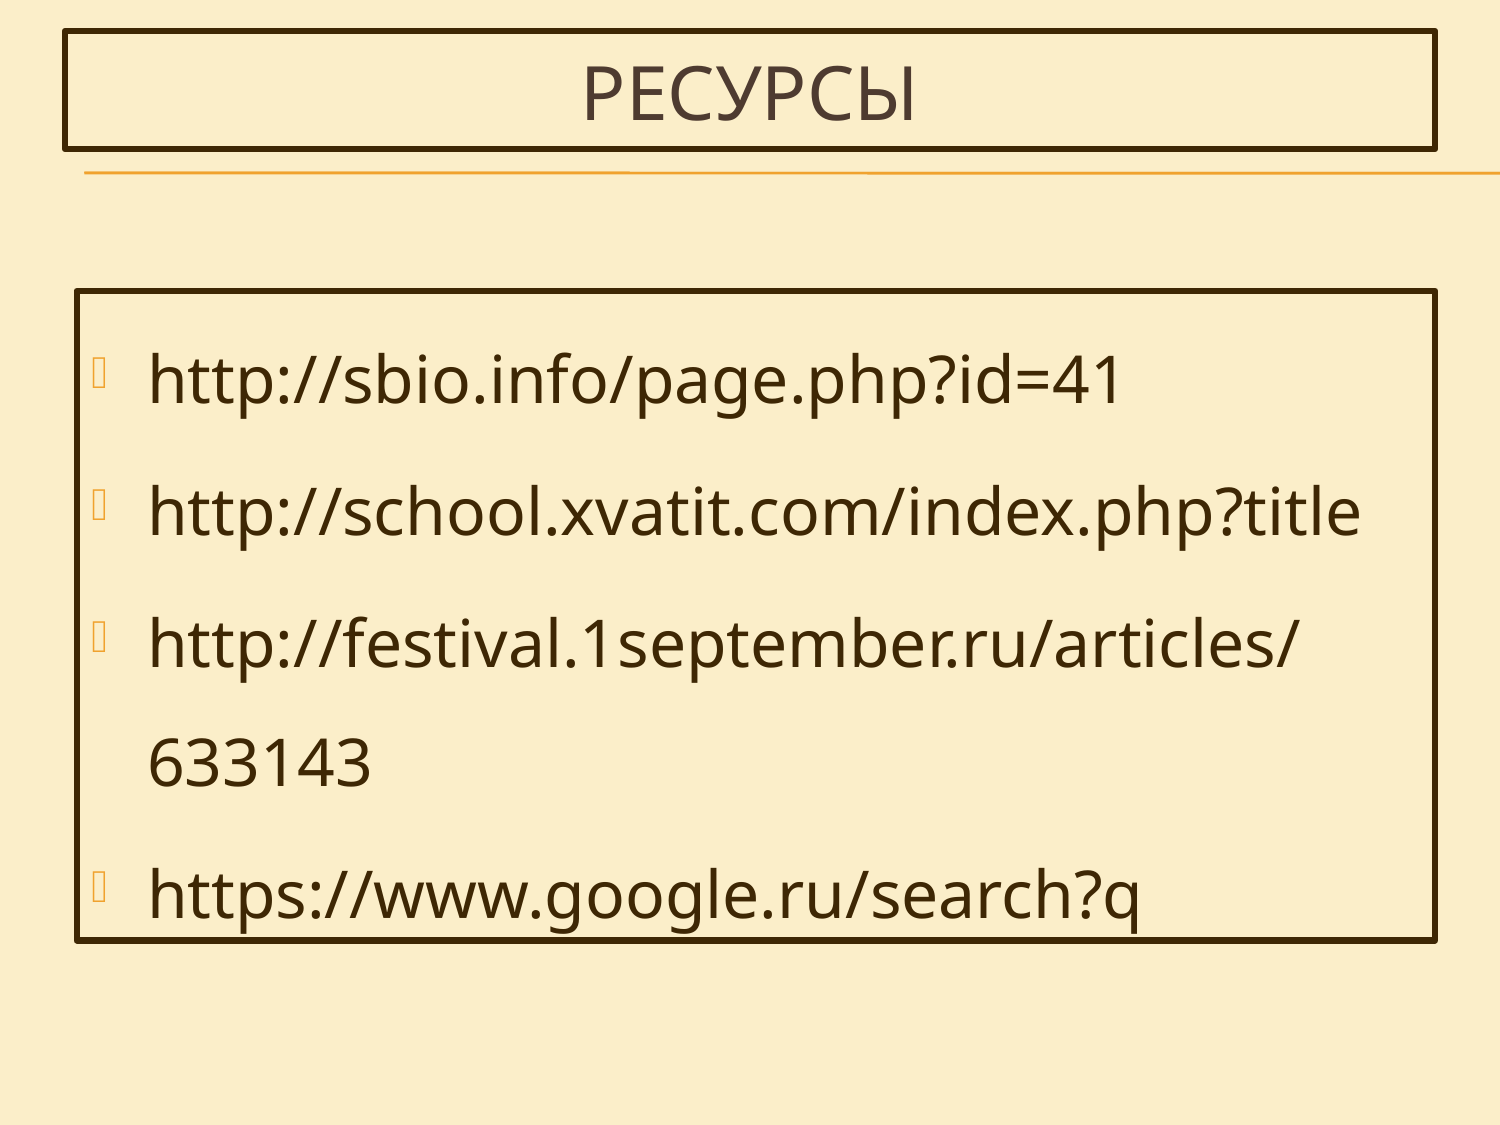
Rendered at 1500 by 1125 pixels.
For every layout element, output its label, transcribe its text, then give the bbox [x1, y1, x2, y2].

title РеСУРСЫ [64, 30, 1436, 149]
list http://sbio.info/page.php?id=41 http://school.xvatit.com/index.php?title http://festival.1september.ru/articles/633143 https://www.google.ru/search?q [76, 290, 1436, 941]
